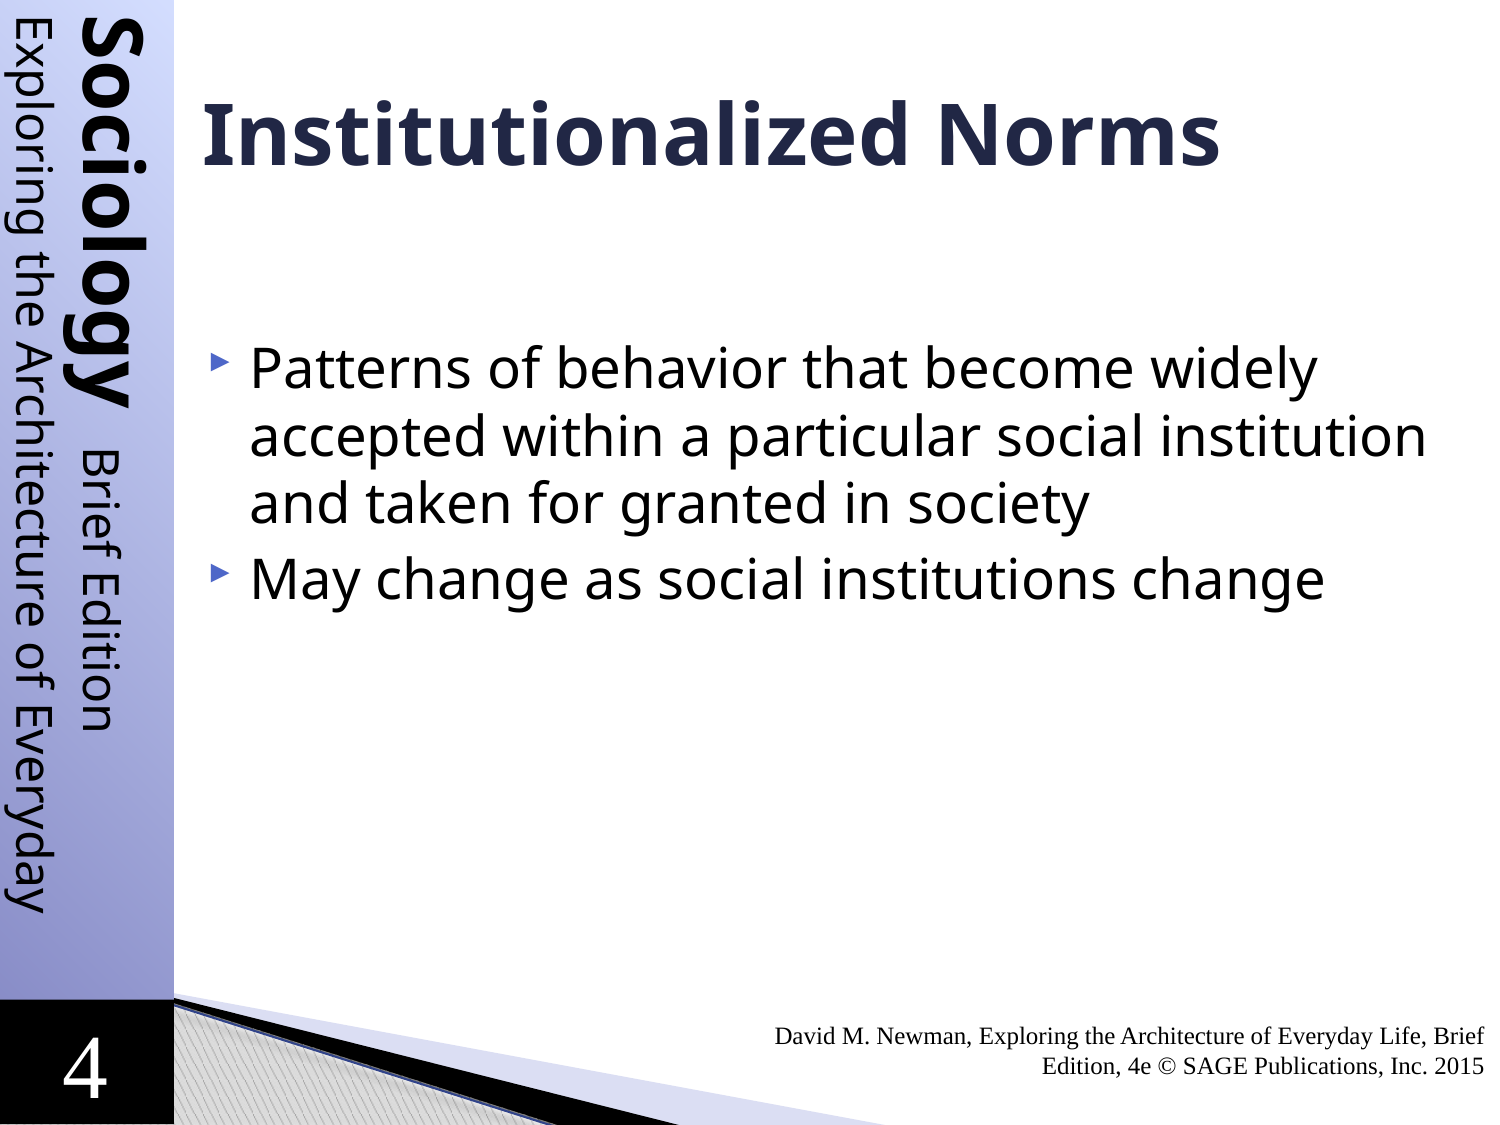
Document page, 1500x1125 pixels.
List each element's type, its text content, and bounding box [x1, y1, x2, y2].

title Institutionalized Norms [187, 37, 1500, 225]
list Patterns of behavior that become widely accepted within a particular social institution and taken for granted in society May change as social institutions change [174, 324, 1500, 1068]
picture [378, 1068, 558, 1125]
footer David M. Newman, Exploring the Architecture of Everyday Life, Brief Edition, 4e © SAGE Publications, Inc. 2015 [725, 1012, 1500, 1073]
